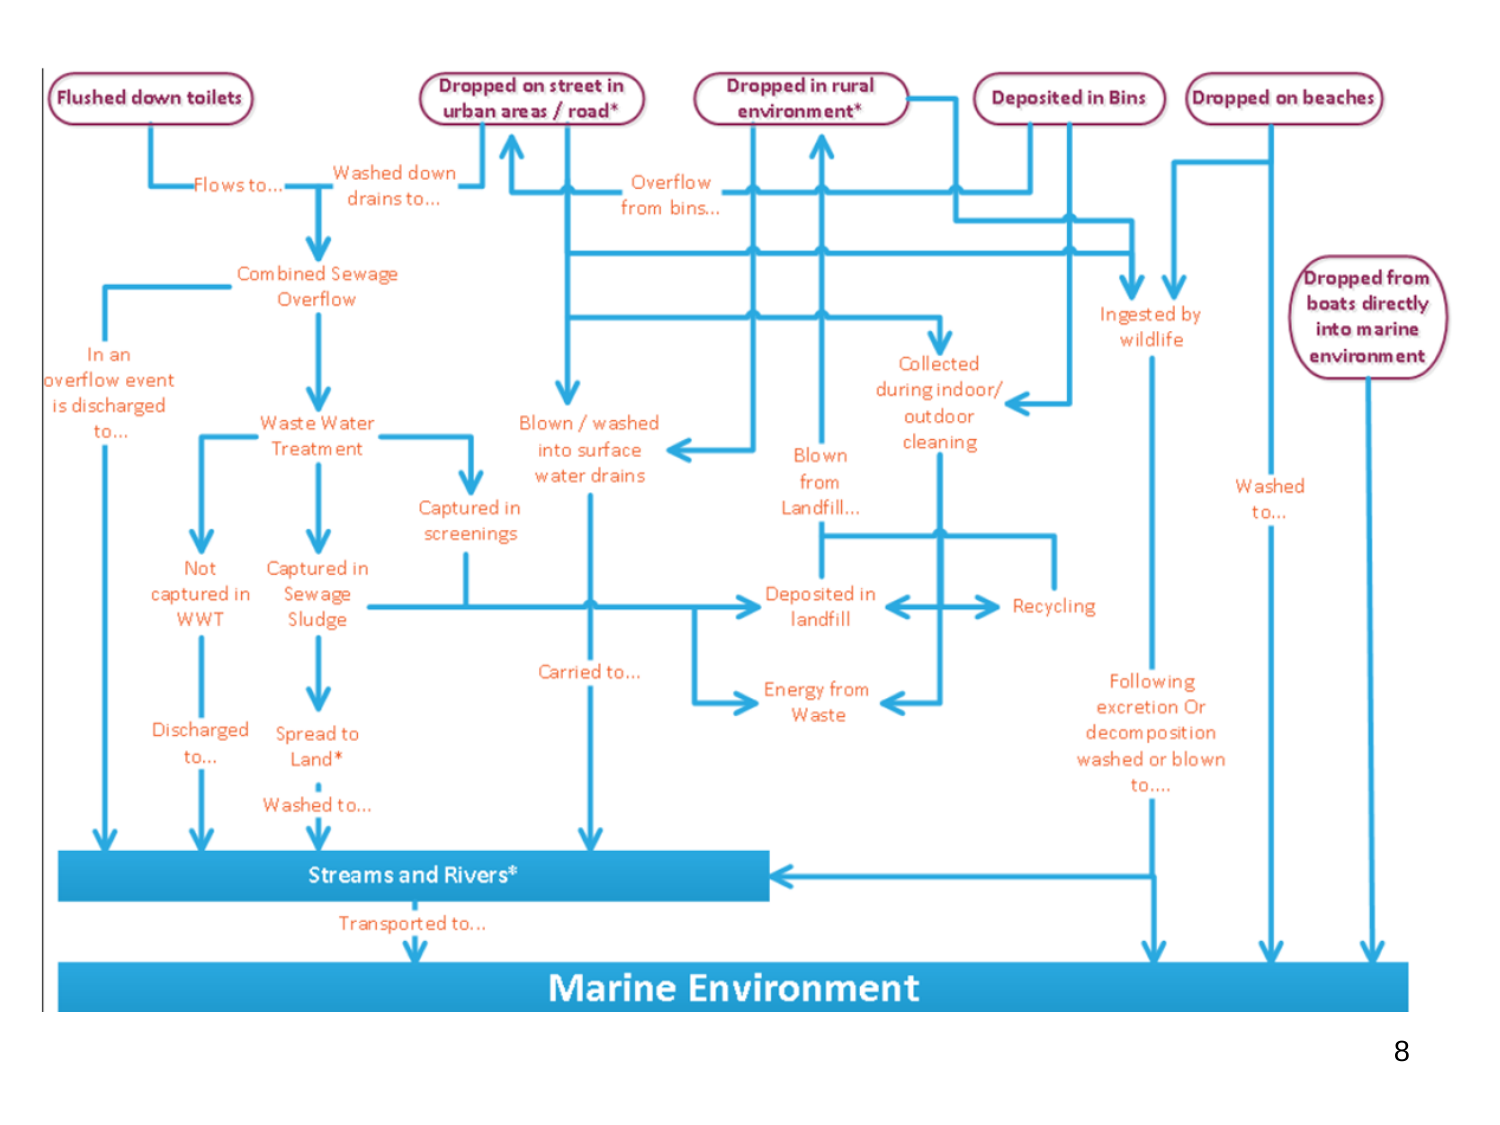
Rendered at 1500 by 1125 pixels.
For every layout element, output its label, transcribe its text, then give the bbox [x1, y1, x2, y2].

picture [41, 66, 1460, 1012]
slide_number 8 [1074, 1024, 1426, 1103]
